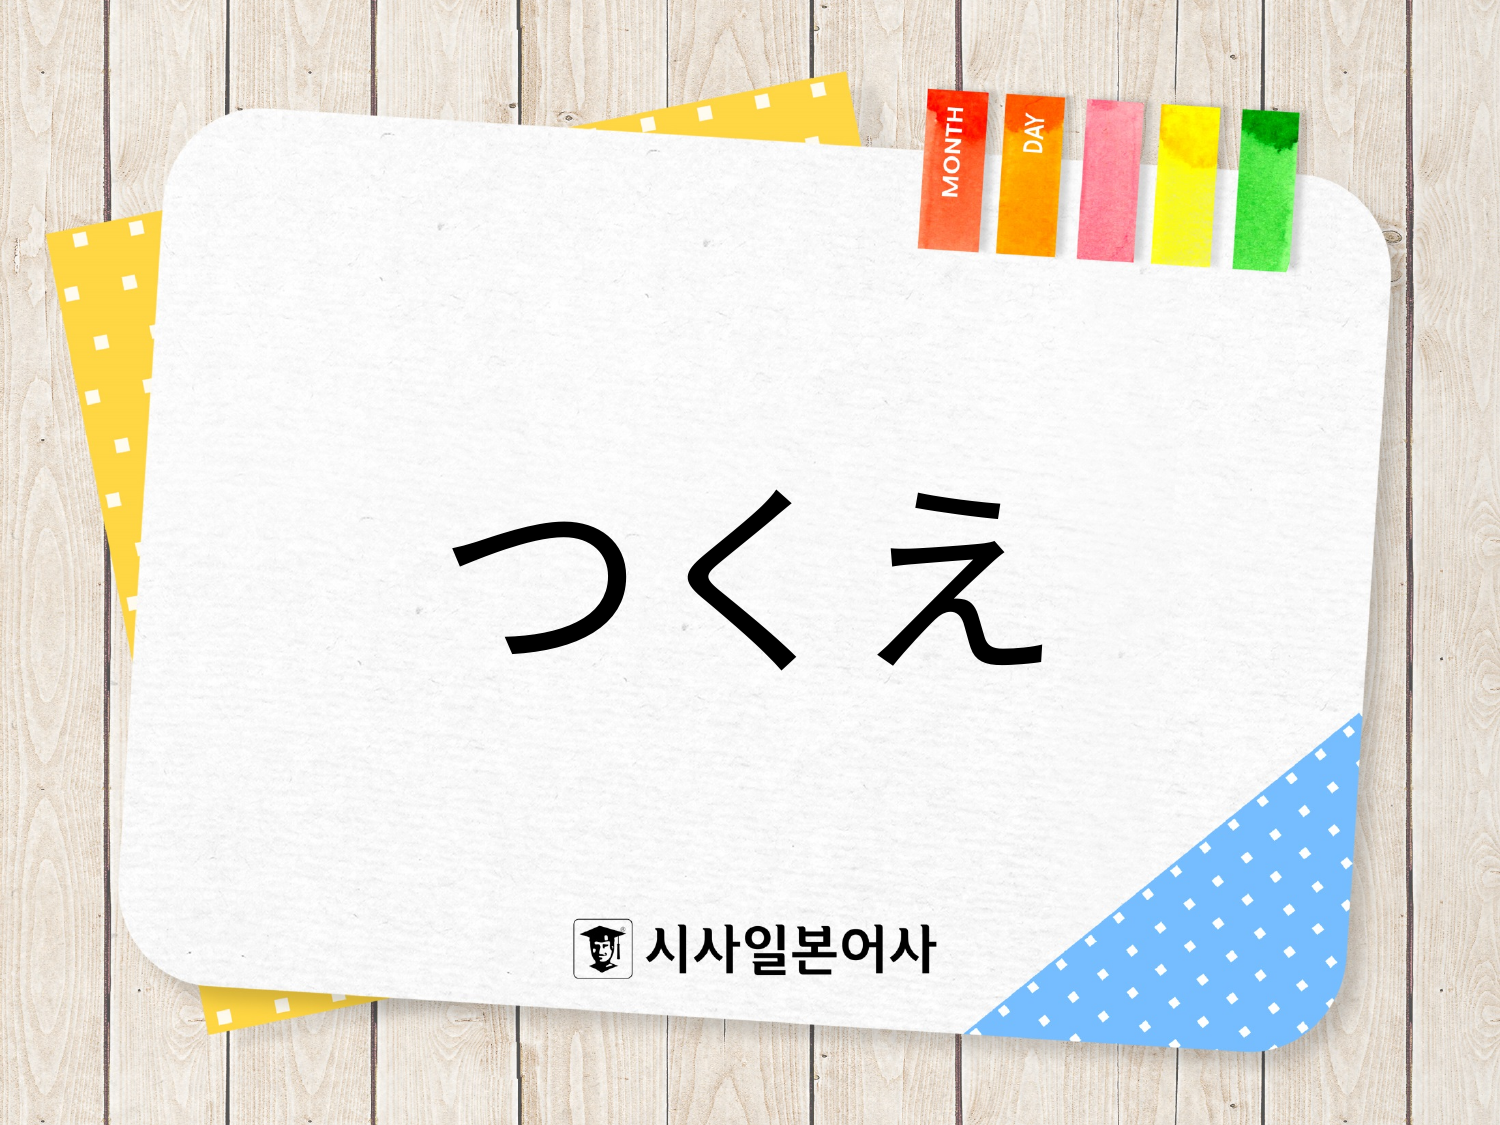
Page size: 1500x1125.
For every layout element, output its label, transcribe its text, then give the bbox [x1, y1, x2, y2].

title つくえ [75, 338, 1425, 811]
picture [0, 0, 1500, 1125]
